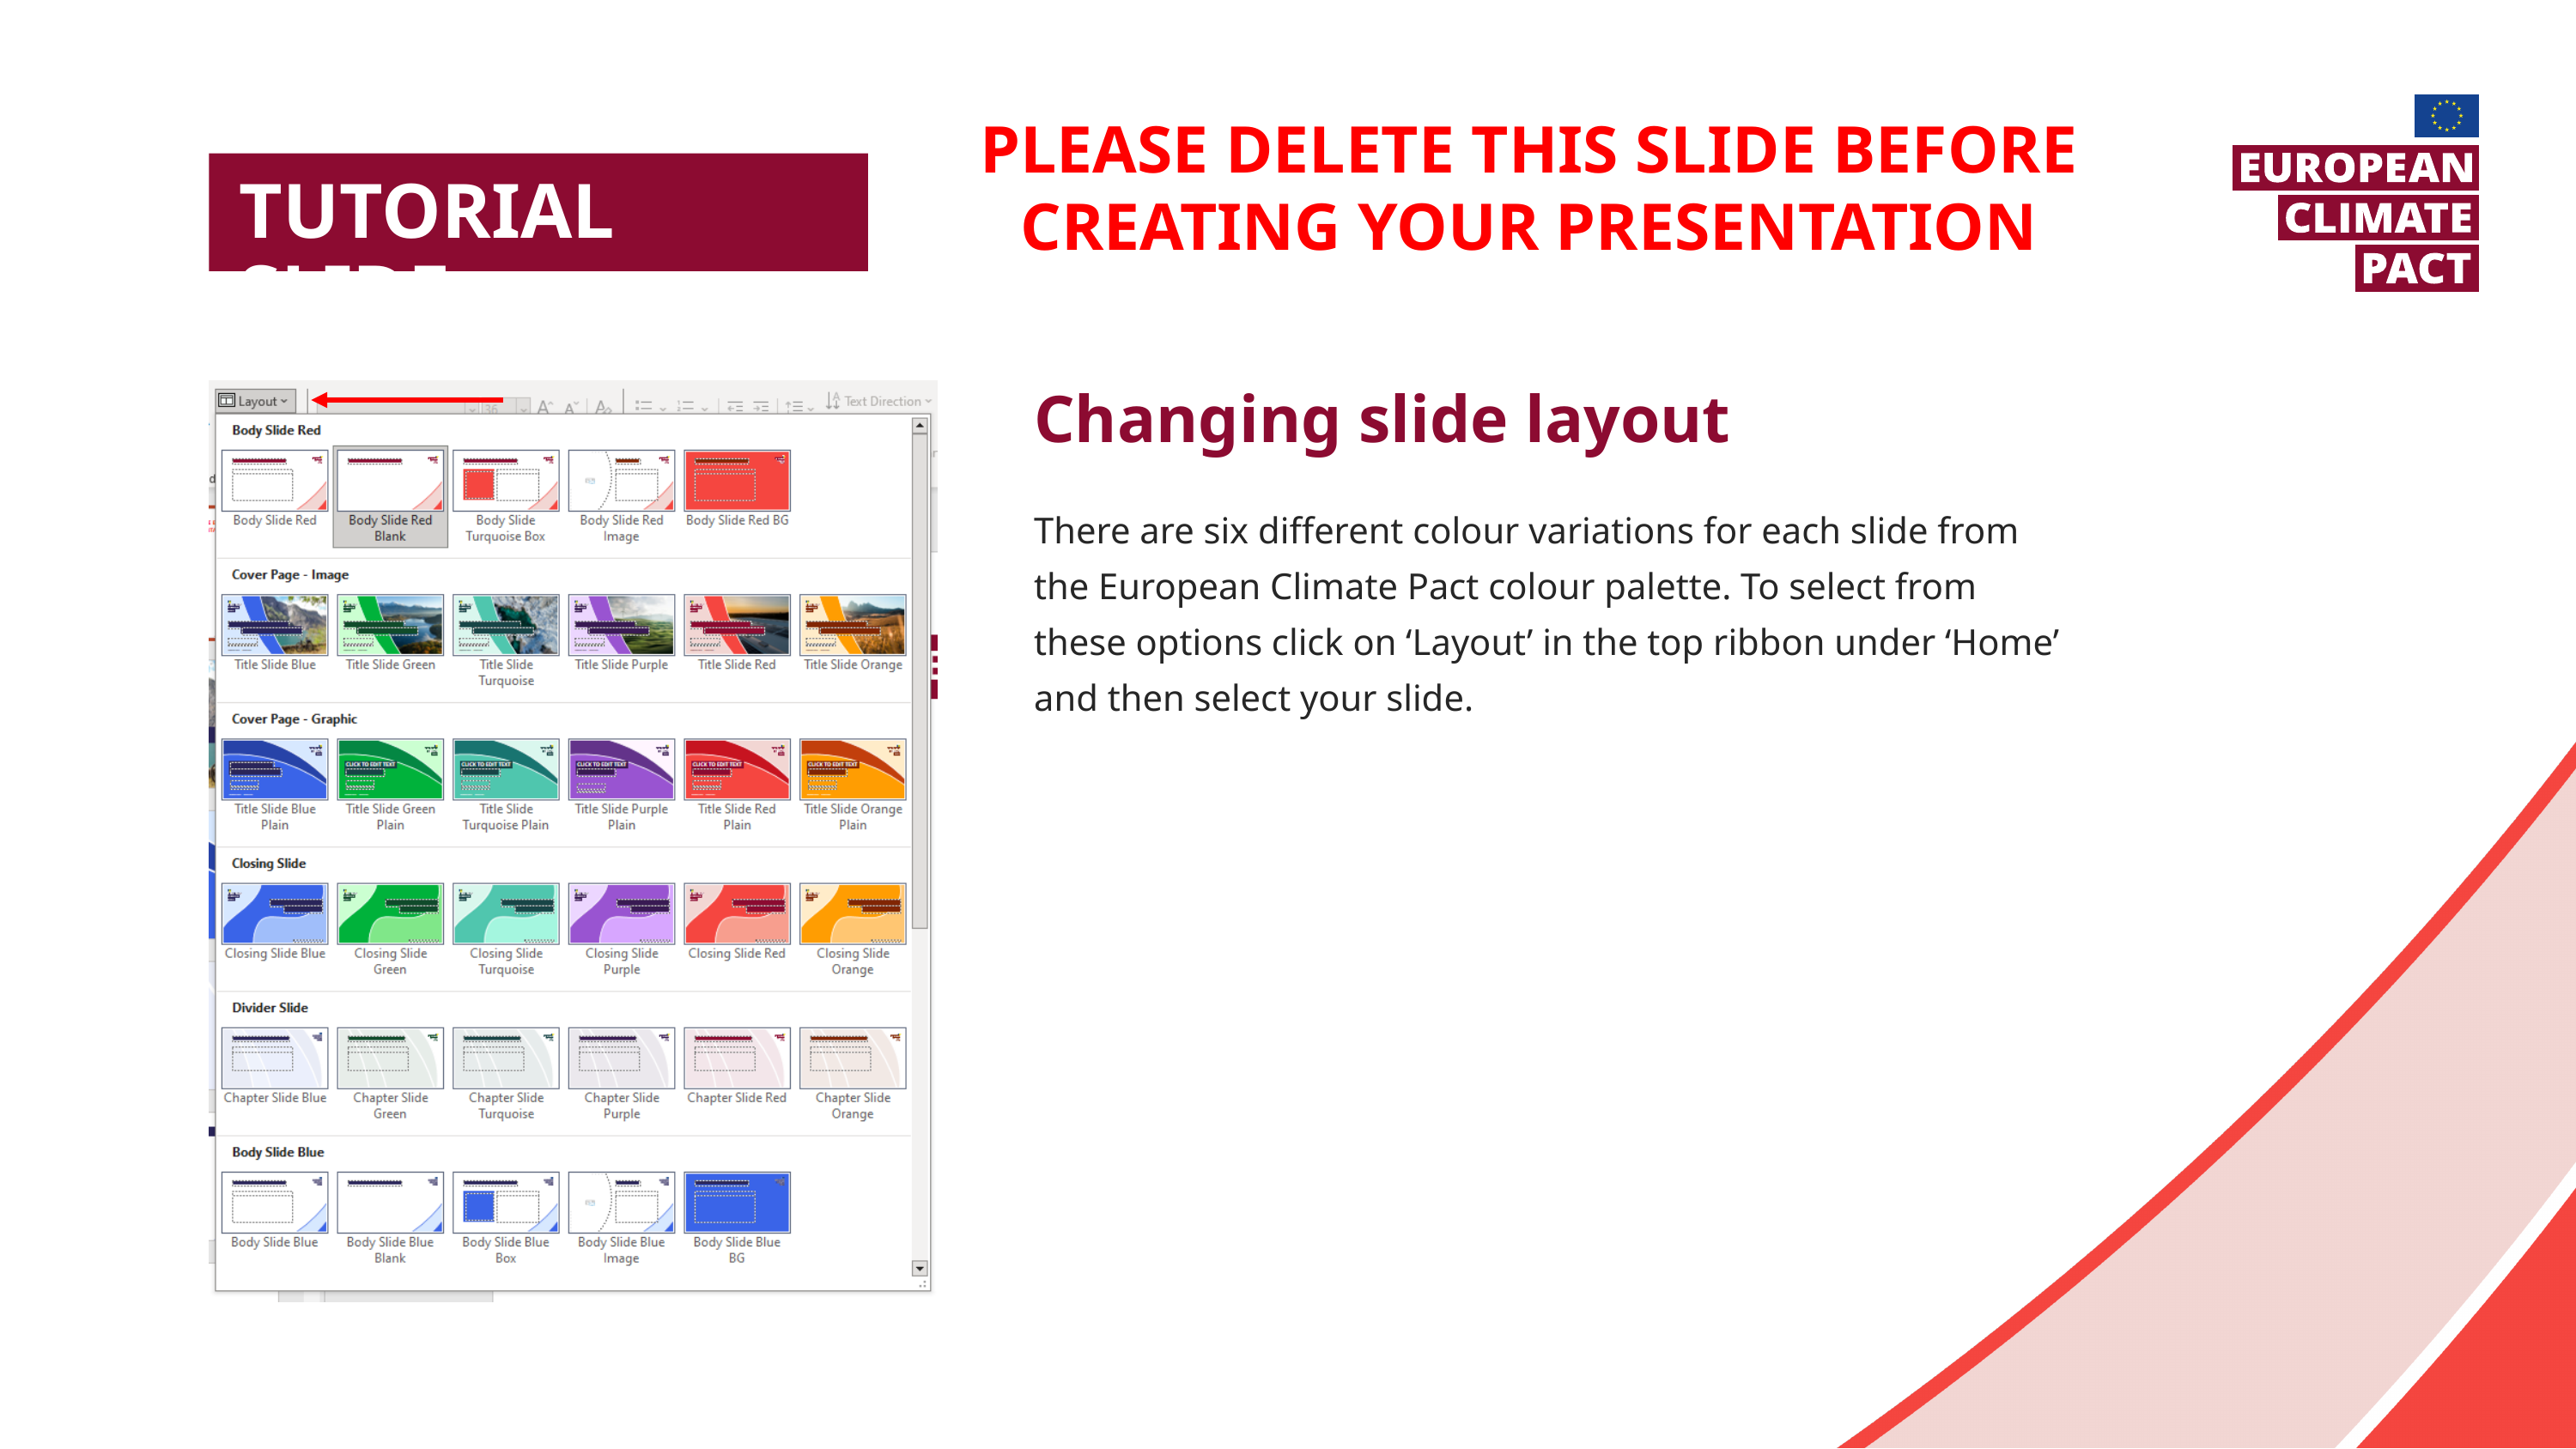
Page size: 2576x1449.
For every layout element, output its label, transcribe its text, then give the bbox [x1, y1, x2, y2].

text_box PLEASE DELETE THIS SLIDE BEFORE CREATING YOUR PRESENTATION [953, 101, 2105, 270]
list TUTORIAL SLIDE [209, 153, 868, 271]
picture [1643, 671, 2576, 1448]
picture [209, 380, 938, 1302]
list Changing slide layout [1034, 386, 2533, 496]
list There are six different colour variations for each slide from the European Climate Pact colour palette. To select from these options click on ‘Layout’ in the top ribbon under ‘Home’ and then select your slide. [1034, 496, 2071, 1157]
